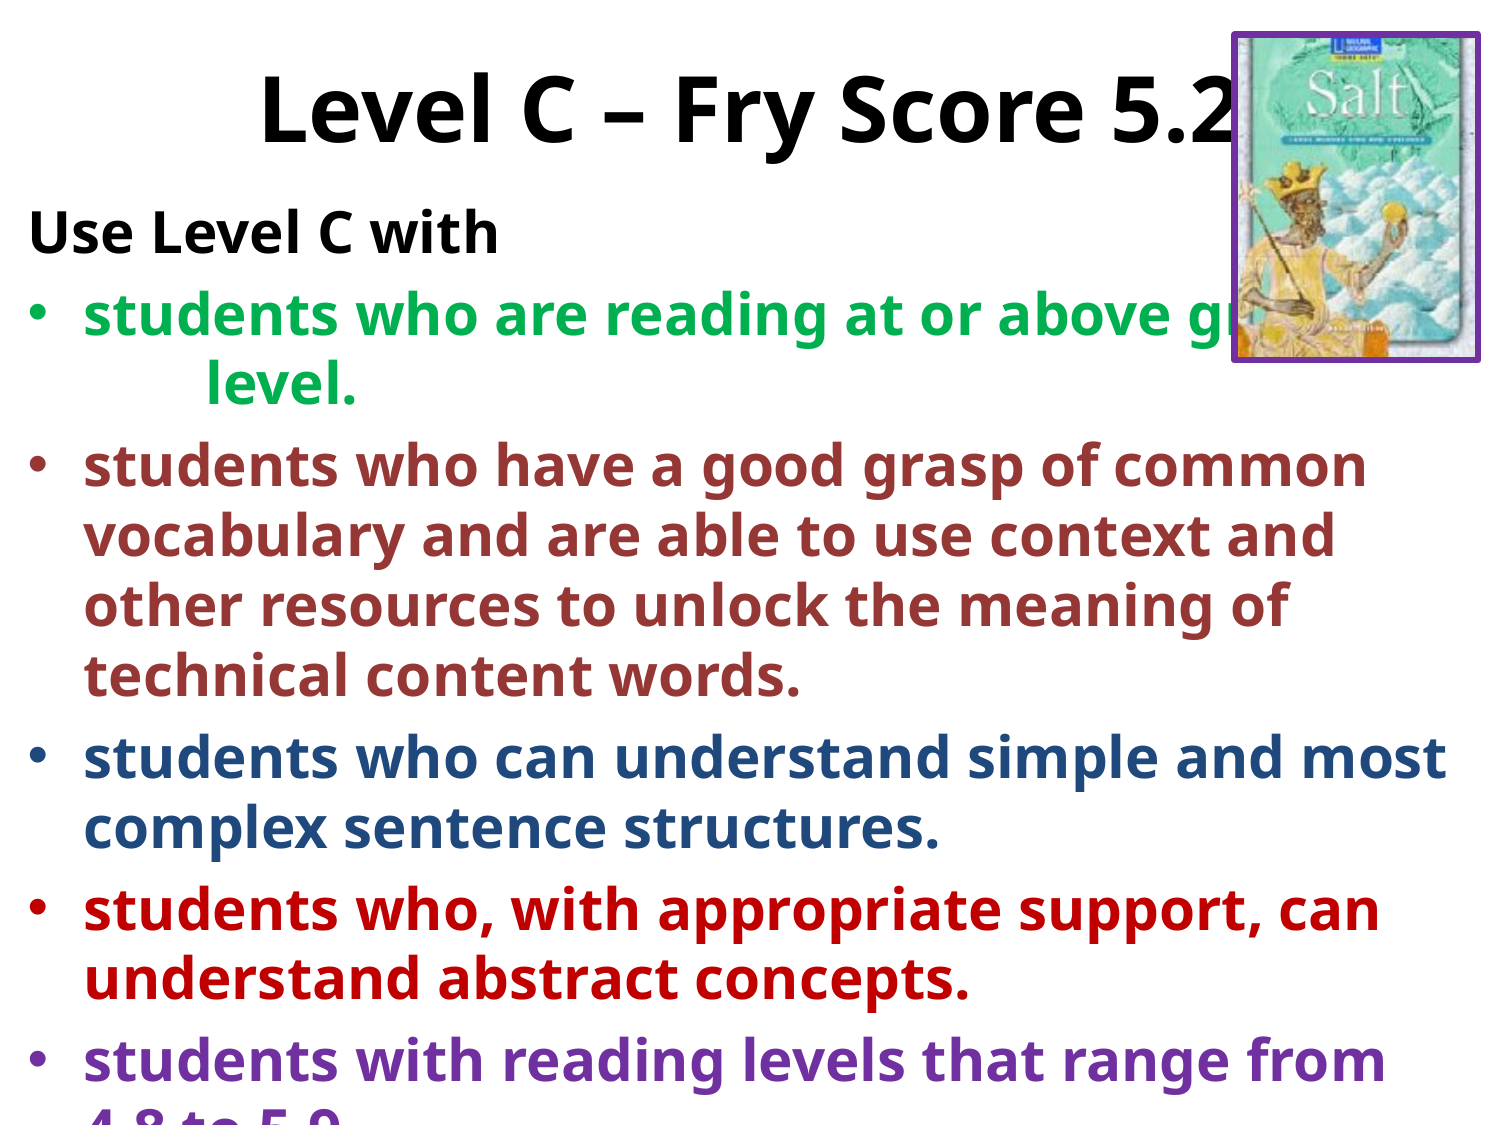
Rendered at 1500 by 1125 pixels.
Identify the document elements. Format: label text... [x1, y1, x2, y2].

title Level C – Fry Score 5.2 [75, 12, 1425, 187]
picture [1237, 37, 1476, 358]
list Use Level C with students who are reading at or above grade level. students who have a good grasp of common vocabulary and are able to use context and other resources to unlock the meaning of technical content words. students who can understand simple and most complex sentence structures. students who, with appropriate support, can understand abstract concepts. students with reading levels that range from 4.8 to 5.9. [12, 187, 1475, 930]
